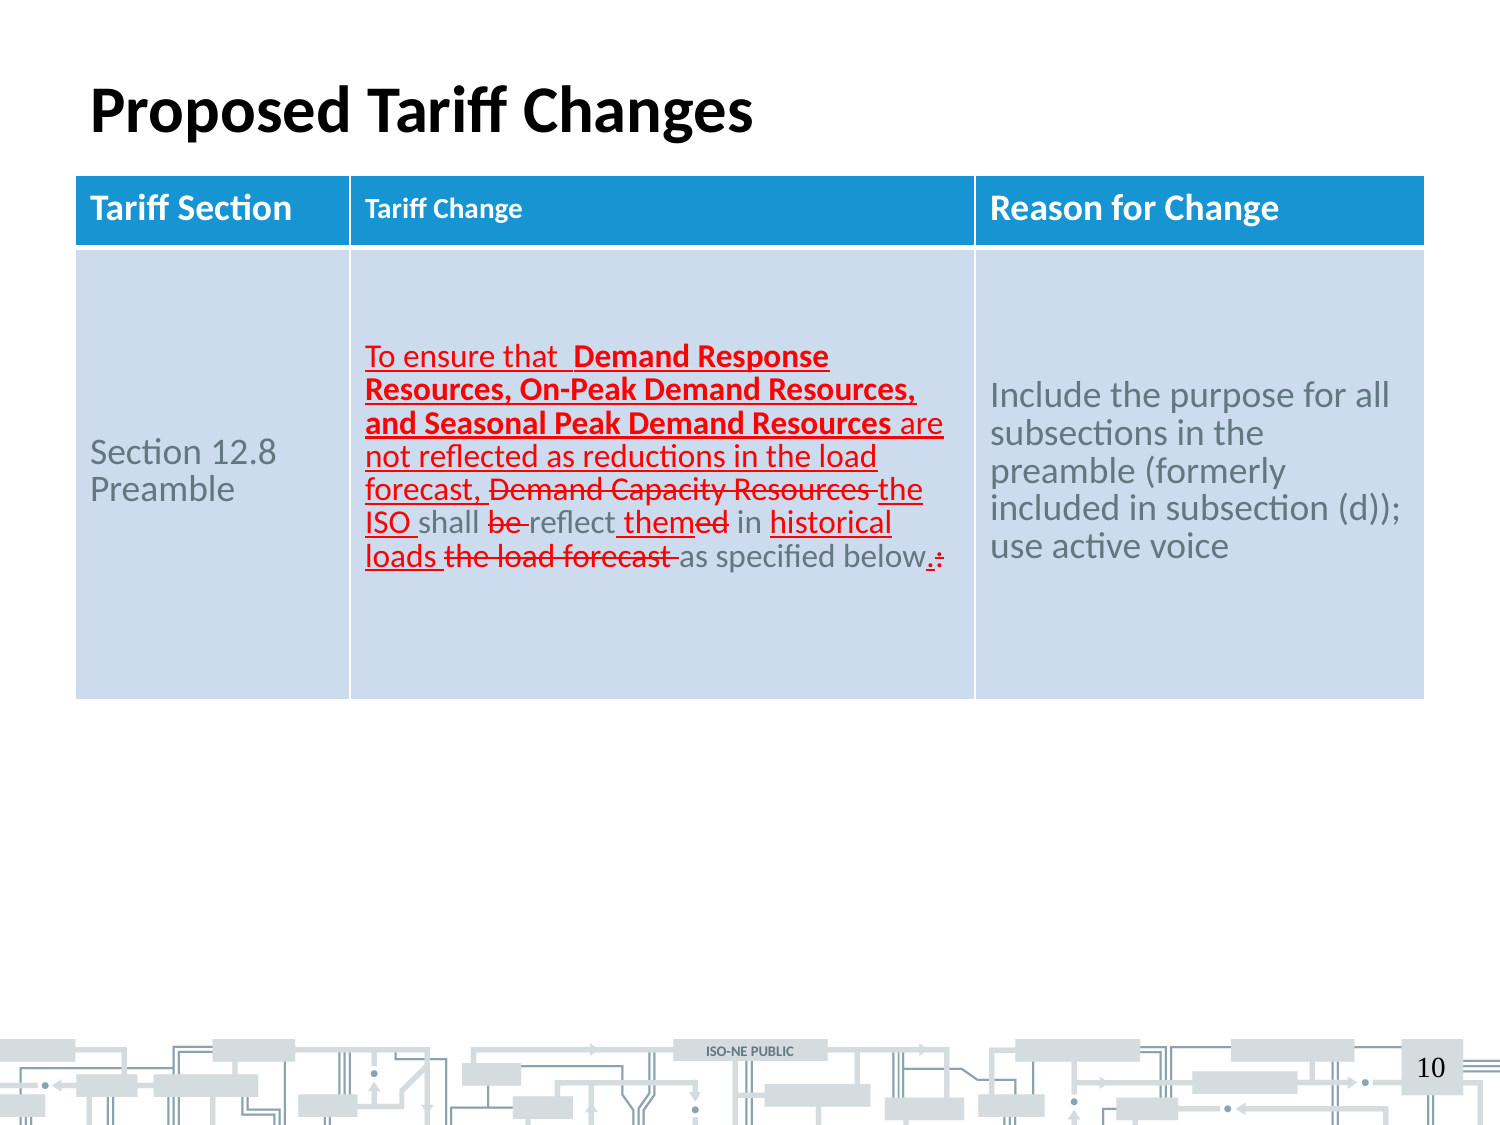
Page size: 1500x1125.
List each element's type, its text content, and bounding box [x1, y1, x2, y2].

table_cell Include the purpose for all subsections in the preamble (formerly included in subsection (d)); use active voice [976, 250, 1424, 699]
table_header Tariff Change [351, 176, 974, 245]
table_header Reason for Change [976, 176, 1424, 245]
table_header Tariff Section [76, 176, 349, 245]
table_cell Section 12.8 Preamble [76, 250, 349, 699]
slide_number 10 [1400, 1044, 1463, 1088]
title Proposed Tariff Changes [75, 12, 1425, 174]
table_cell To ensure that Demand Response Resources, On-Peak Demand Resources, and Seasonal Peak Demand Resources are not reflected as reductions in the load forecast, Demand Capacity Resources the ISO shall be reflect themed in historical loads the load forecast as specified below.: [351, 250, 974, 699]
picture [0, 1031, 1500, 1125]
